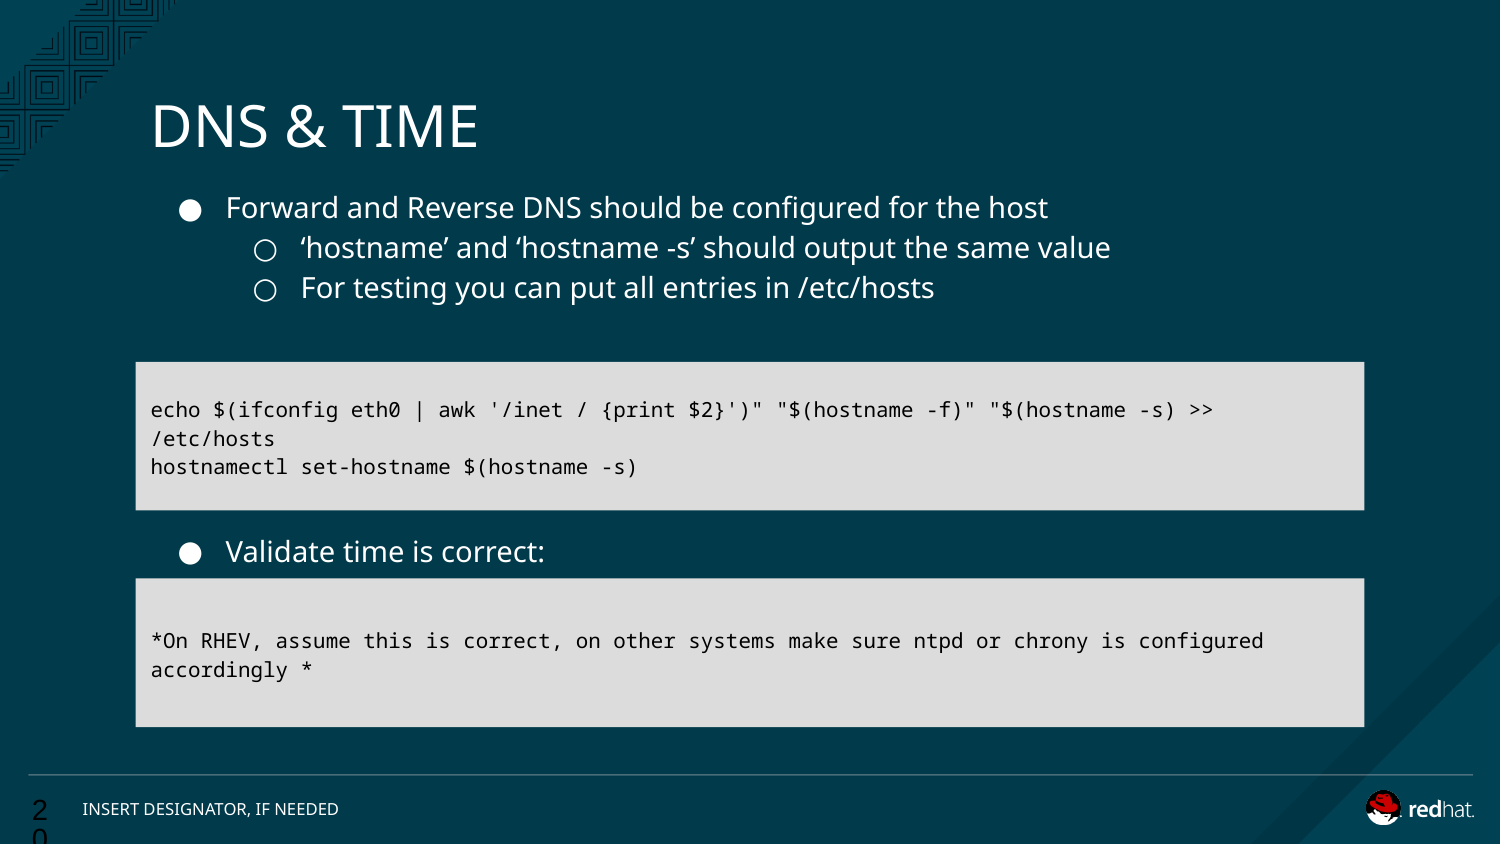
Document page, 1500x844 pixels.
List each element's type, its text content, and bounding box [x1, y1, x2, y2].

picture [1410, 805, 1416, 816]
list Forward and Reverse DNS should be configured for the host ‘hostname’ and ‘hostname -s’ should output the same value For testing you can put all entries in /etc/hosts Validate time is correct: [135, 511, 1365, 578]
text_box *On RHEV, assume this is correct, on other systems make sure ntpd or chrony is configured accordingly * [135, 578, 1365, 728]
list Forward and Reverse DNS should be configured for the host ‘hostname’ and ‘hostname -s’ should output the same value For testing you can put all entries in /etc/hosts Validate time is correct: [135, 175, 1365, 361]
slide_number ‹#› [16, 776, 77, 842]
picture [1430, 800, 1440, 817]
title DNS & TIME [135, 0, 1365, 175]
picture [1367, 791, 1400, 824]
picture [1418, 806, 1427, 817]
text_box echo $(ifconfig eth0 | awk '/inet / {print $2}')" "$(hostname -f)" "$(hostname -s) >> /etc/hosts hostnamectl set-hostname $(hostname -s) [135, 361, 1365, 511]
